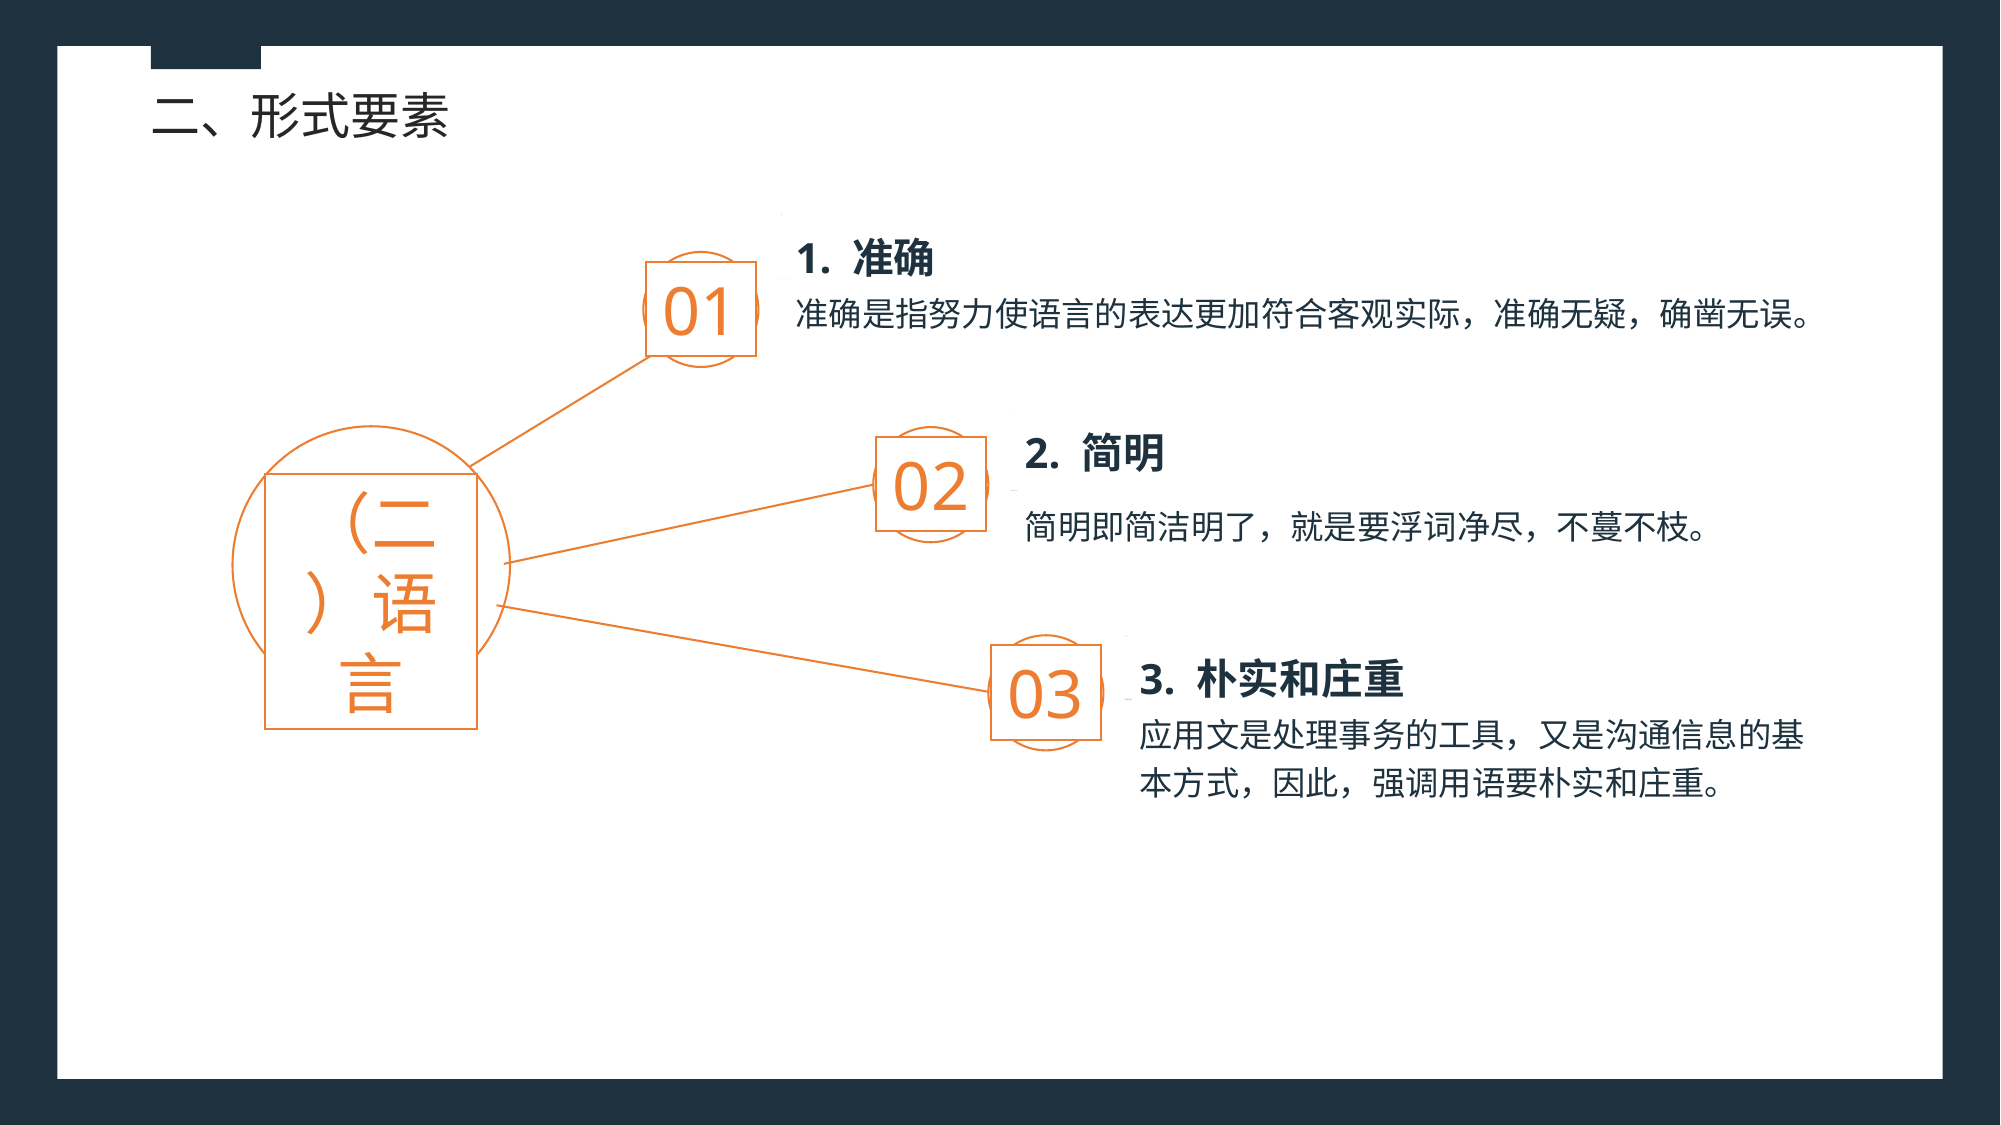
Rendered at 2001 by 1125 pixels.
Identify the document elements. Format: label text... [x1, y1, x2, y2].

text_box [780, 214, 1847, 342]
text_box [643, 251, 759, 368]
text_box 二、形式要素 [150, 77, 622, 153]
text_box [503, 484, 874, 564]
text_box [1124, 635, 1847, 811]
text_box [496, 605, 991, 693]
text_box [231, 475, 264, 655]
text_box [265, 425, 477, 473]
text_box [1009, 409, 1802, 555]
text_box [988, 635, 1104, 751]
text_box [873, 427, 989, 543]
text_box [478, 474, 512, 656]
text_box （二）语言 [264, 473, 478, 730]
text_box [469, 350, 661, 467]
